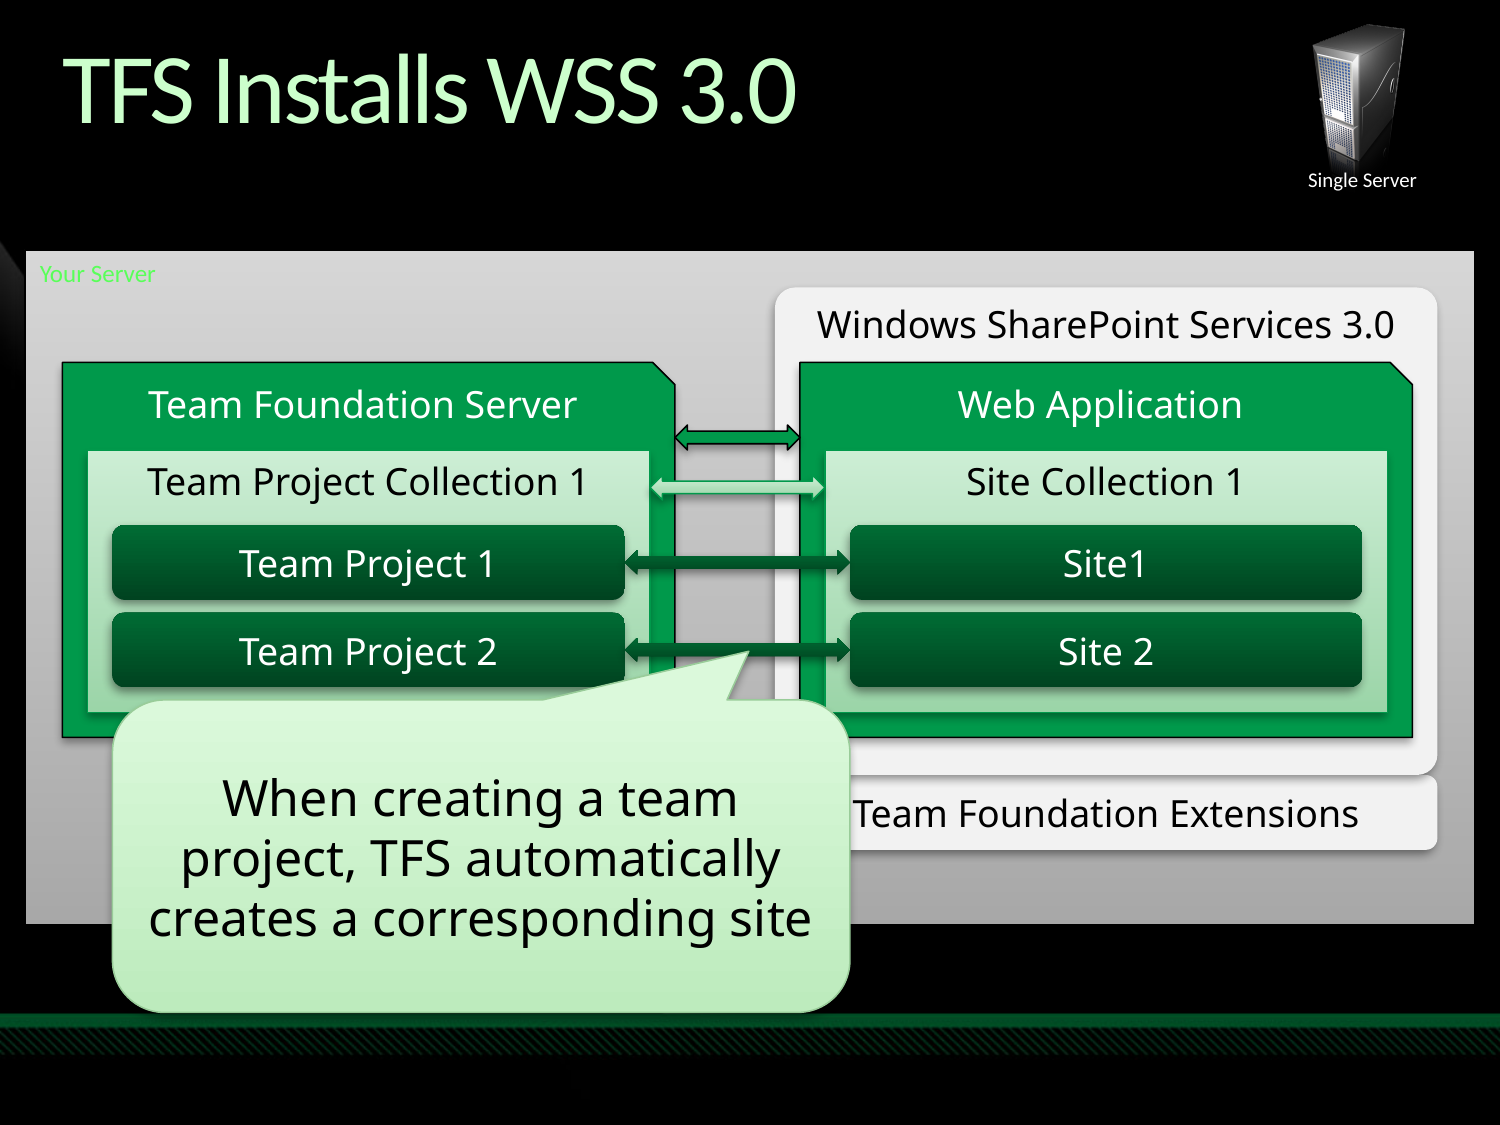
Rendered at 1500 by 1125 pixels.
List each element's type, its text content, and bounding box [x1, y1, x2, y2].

text_box When creating a team project, TFS automatically creates a corresponding site [111, 650, 851, 1014]
text_box Team Project Collection 1 [87, 449, 651, 713]
text_box [624, 637, 850, 663]
text_box Site 2 [849, 612, 1363, 688]
text_box Your Server [24, 249, 300, 295]
text_box Team Foundation Extensions [856, 779, 1438, 850]
text_box Site Collection 1 [824, 449, 1388, 713]
text_box Site1 [849, 524, 1363, 600]
text_box Team Project 2 [112, 612, 625, 688]
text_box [1224, 24, 1500, 209]
text_box [24, 249, 1476, 926]
picture [0, 0, 1500, 1125]
text_box [649, 474, 826, 501]
text_box Team Project 1 [112, 524, 625, 600]
text_box Team Foundation Server [61, 361, 676, 739]
text_box Web Application [799, 361, 1414, 739]
text_box [624, 549, 850, 575]
text_box Windows SharePoint Services 3.0 [774, 287, 1438, 775]
text_box [674, 424, 801, 451]
title TFS Installs WSS 3.0 [62, 37, 1218, 147]
